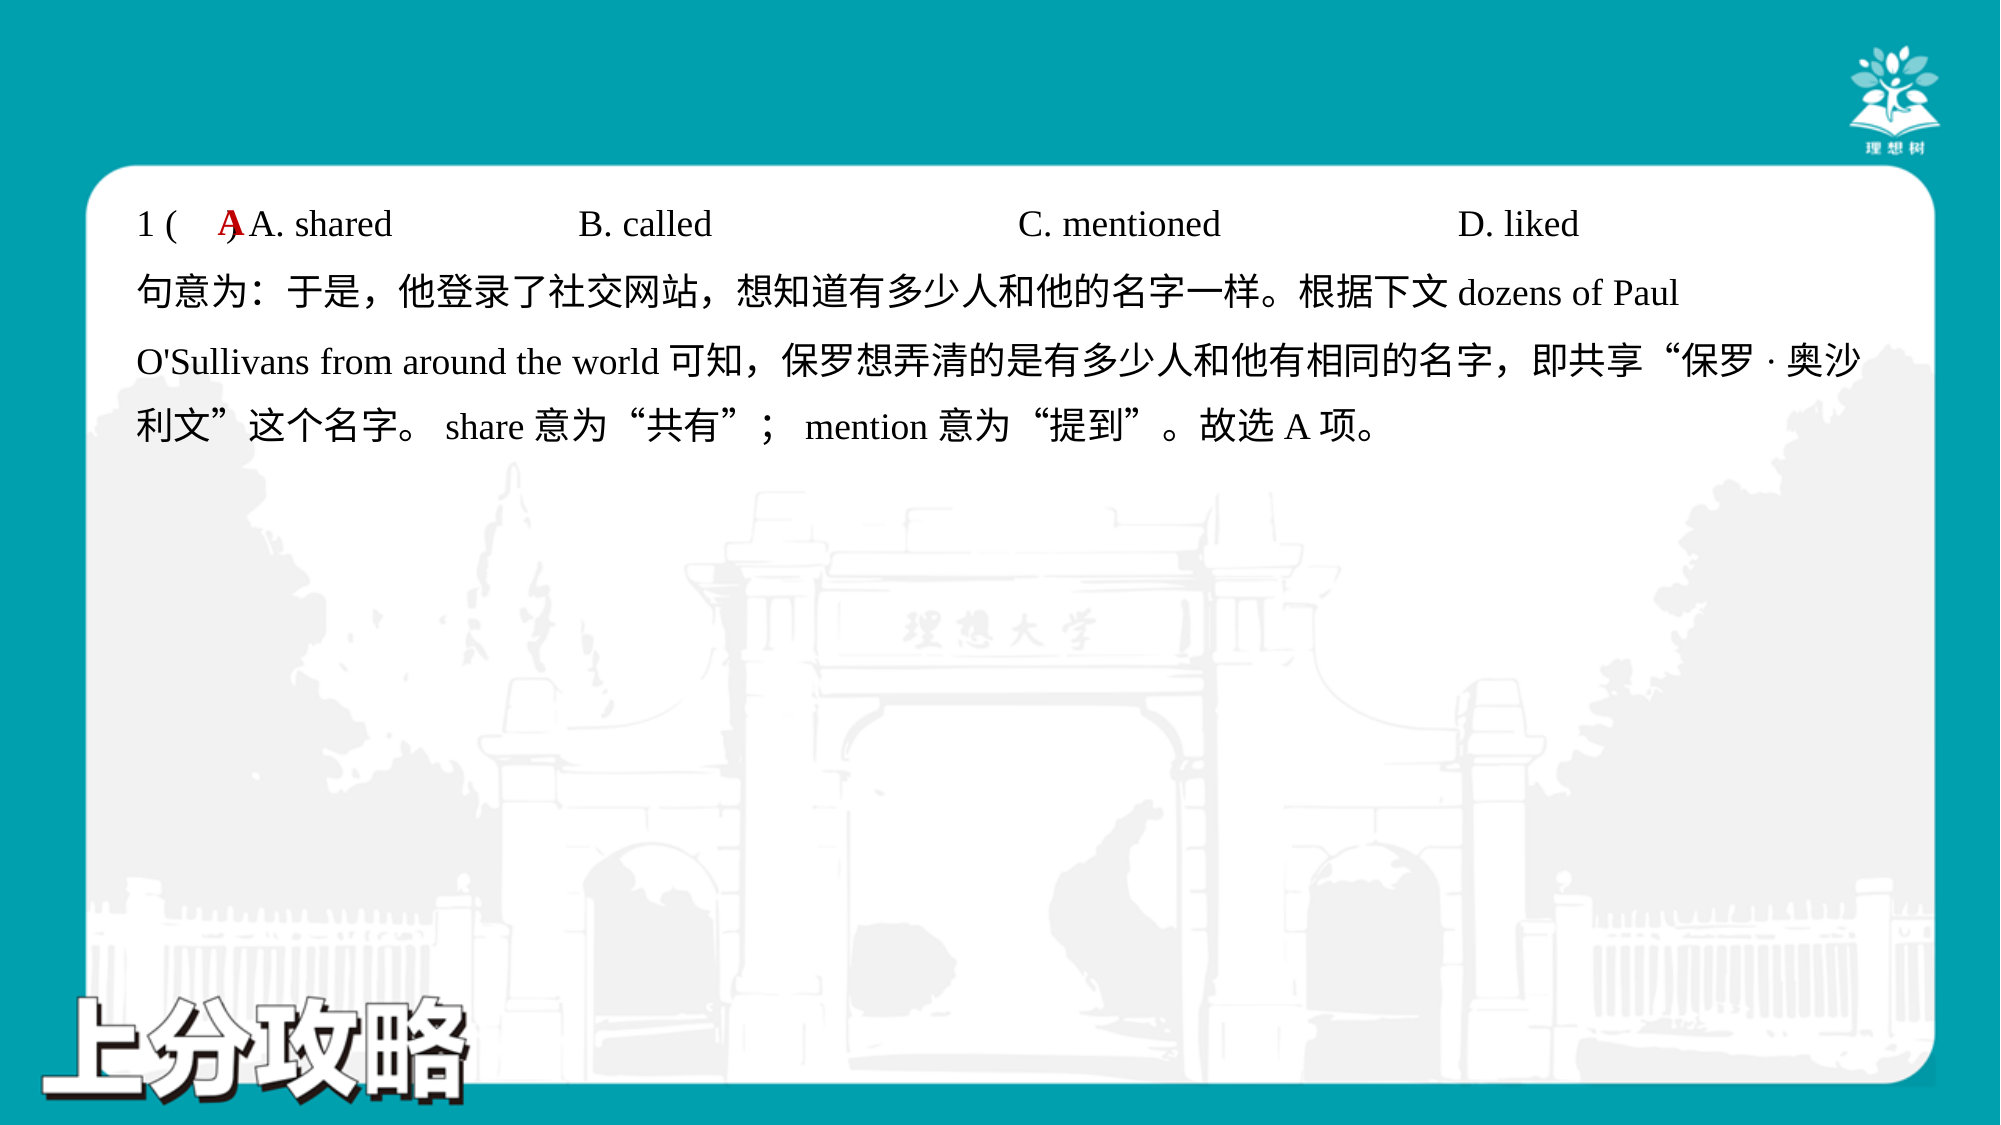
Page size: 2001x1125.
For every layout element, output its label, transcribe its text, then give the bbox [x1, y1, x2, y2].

picture [0, 0, 2000, 1125]
text_box 1 ( ) A. shared B. called C. mentioned D. liked [136, 176, 1865, 237]
text_box A [204, 176, 259, 236]
text_box 句意为：于是，他登录了社交网站，想知道有多少人和他的名字一样。根据下文dozens of Paul O'Sullivans from around the world可知，保罗想弄清的是有多少人和他有相同的名字，即共享“保罗·奥沙 利文”这个名字。share意为“共有”；mention意为“提到”。故选A项。 [136, 244, 1865, 441]
